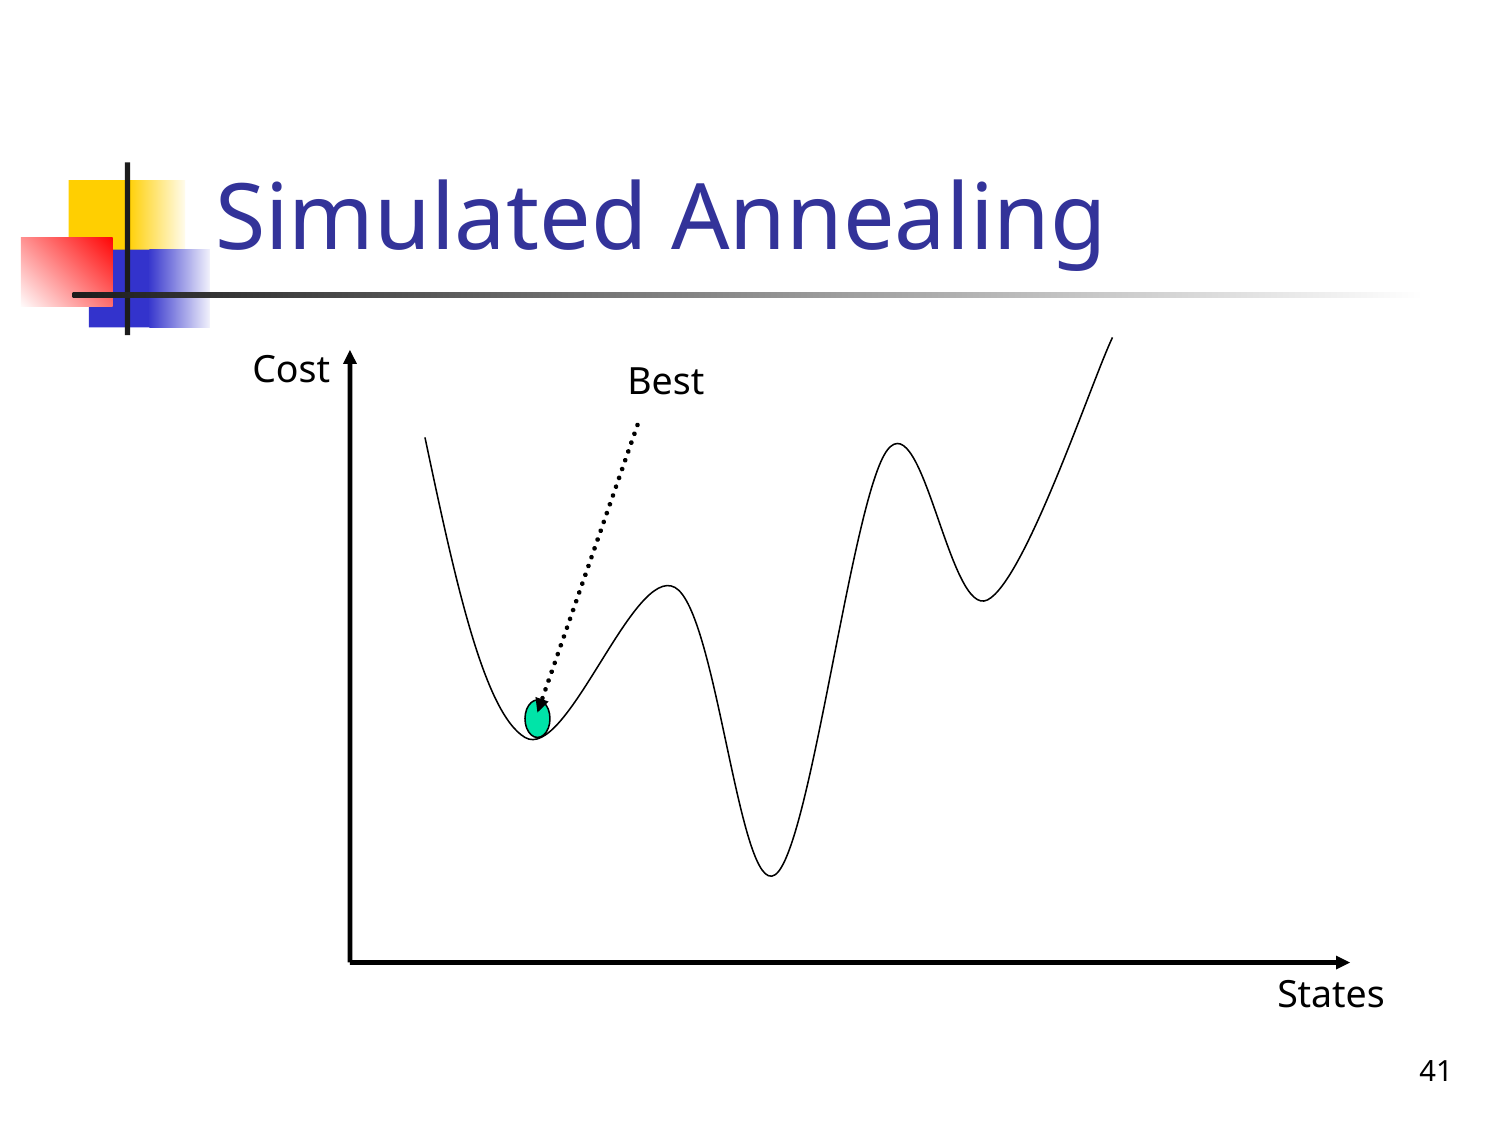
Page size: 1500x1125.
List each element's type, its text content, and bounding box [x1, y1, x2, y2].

text_box Best [612, 349, 738, 410]
title Simulated Annealing [199, 140, 1479, 276]
text_box [525, 700, 550, 738]
text_box States [1262, 962, 1438, 1023]
text_box [1337, 956, 1349, 962]
slide_number 41 [1154, 1023, 1468, 1100]
text_box [424, 337, 1113, 877]
text_box Cost [237, 337, 400, 398]
text_box [535, 698, 548, 713]
